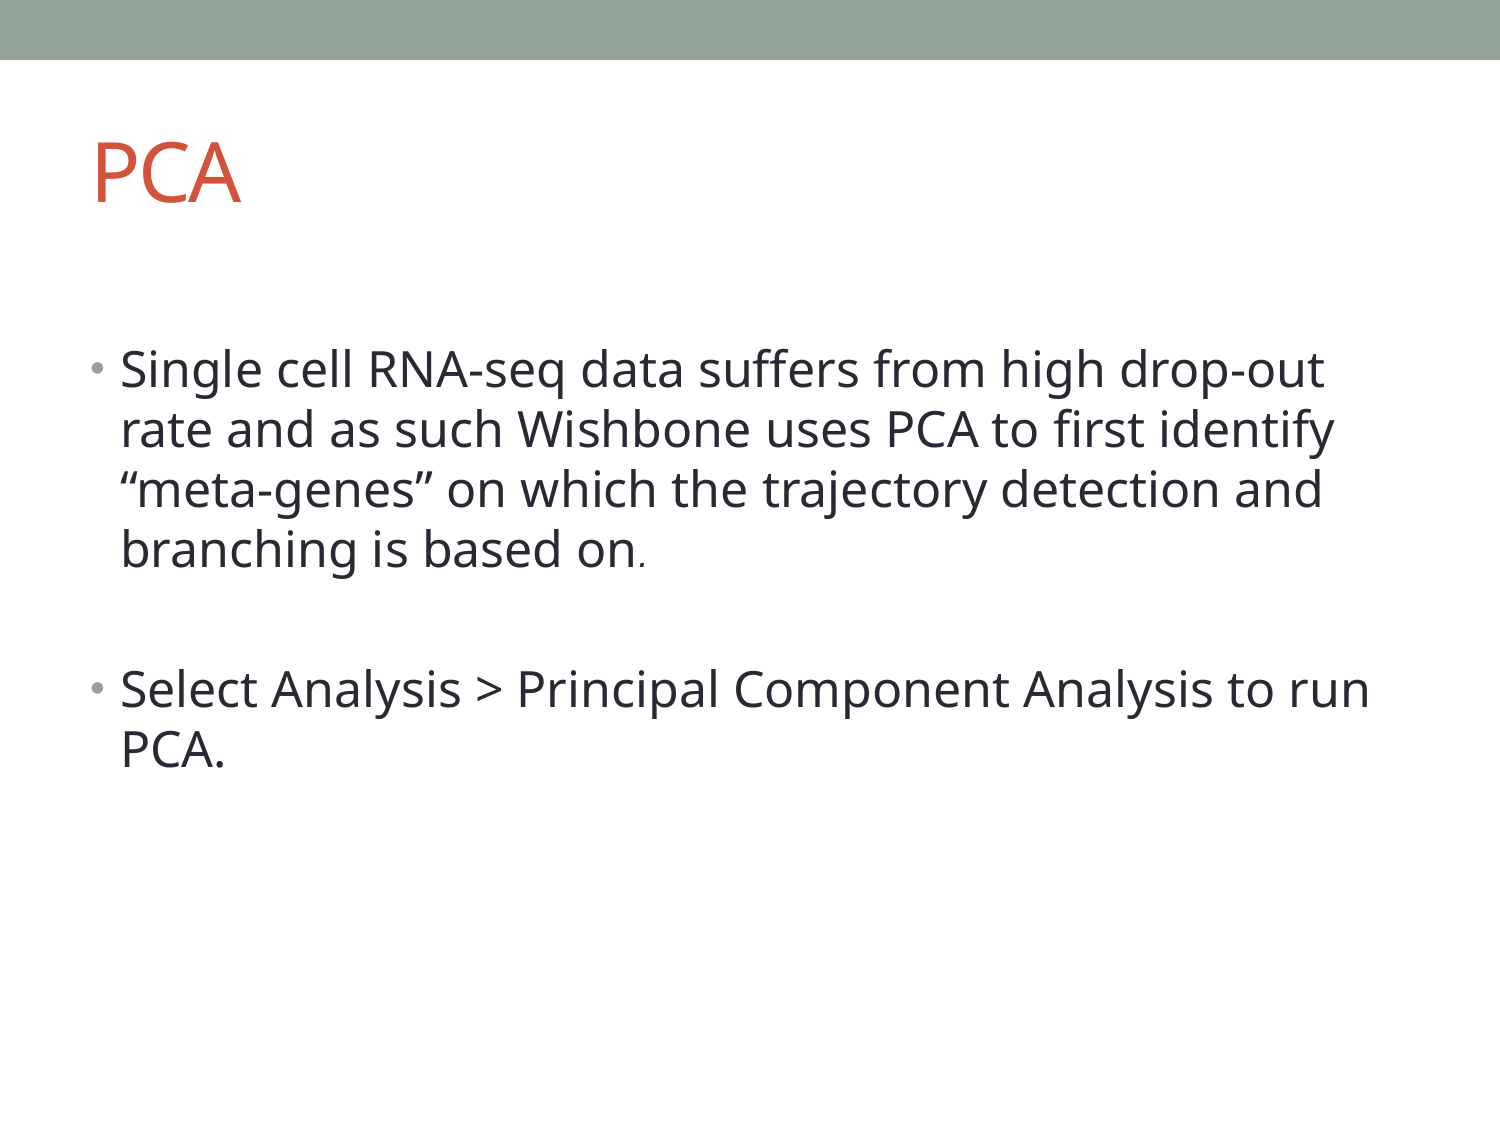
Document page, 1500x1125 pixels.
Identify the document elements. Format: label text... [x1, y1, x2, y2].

list Single cell RNA-seq data suffers from high drop-out rate and as such Wishbone uses PCA to first identify “meta-genes” on which the trajectory detection and branching is based on. Select Analysis > Principal Component Analysis to run PCA. [75, 329, 1425, 1063]
title PCA [75, 87, 1425, 250]
